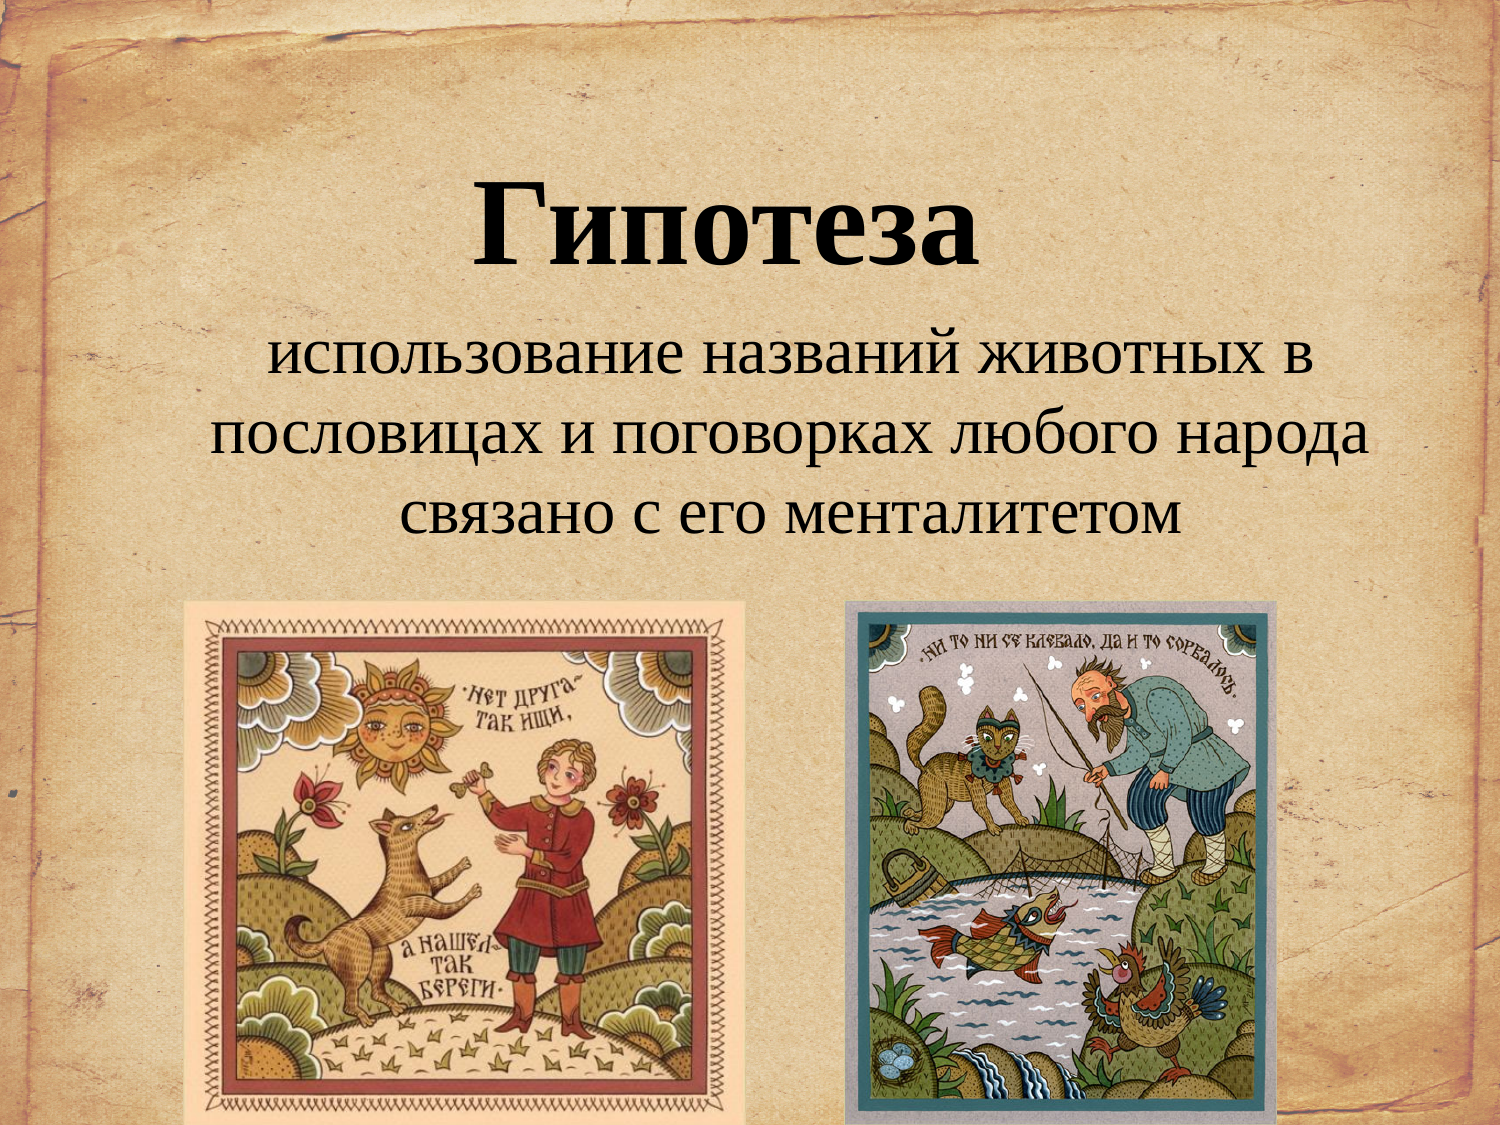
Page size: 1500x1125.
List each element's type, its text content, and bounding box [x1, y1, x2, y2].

text_box Гипотеза [457, 132, 1028, 298]
text_box использование названий животных в пословицах и поговорках любого народа связано с его менталитетом [94, 299, 1489, 554]
picture [844, 600, 1277, 1125]
picture [182, 600, 747, 1125]
